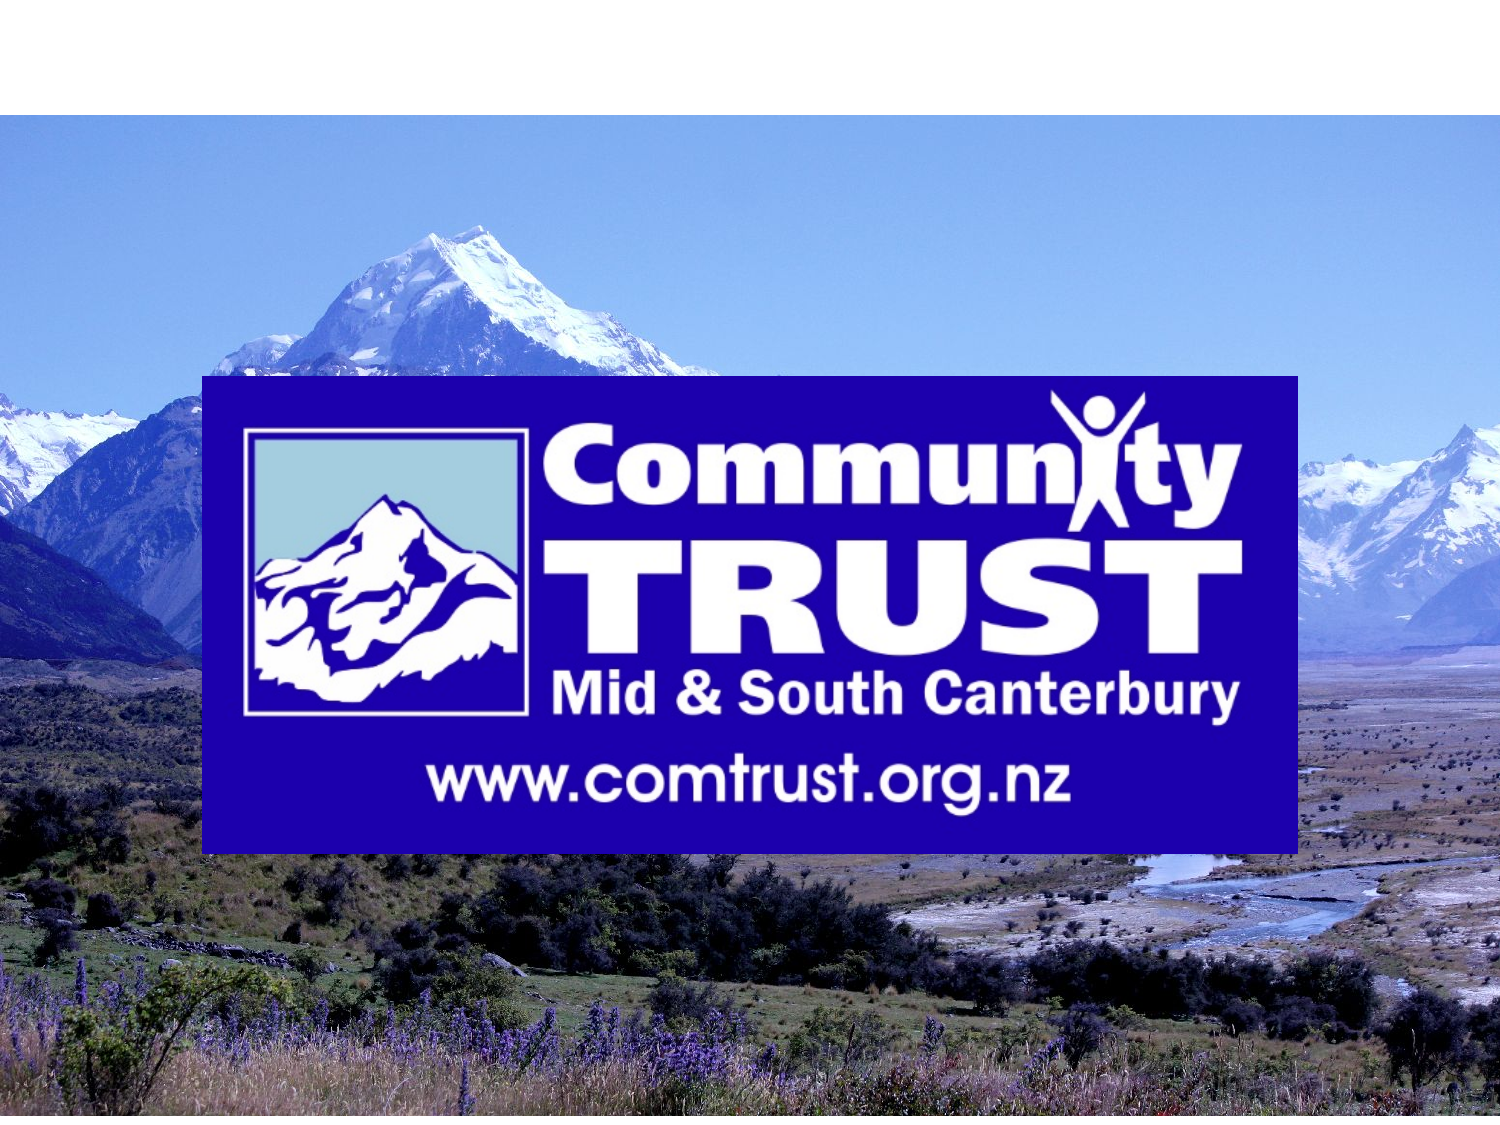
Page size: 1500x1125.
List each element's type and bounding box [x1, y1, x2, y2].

list [0, 115, 1500, 1116]
picture [202, 376, 1298, 854]
